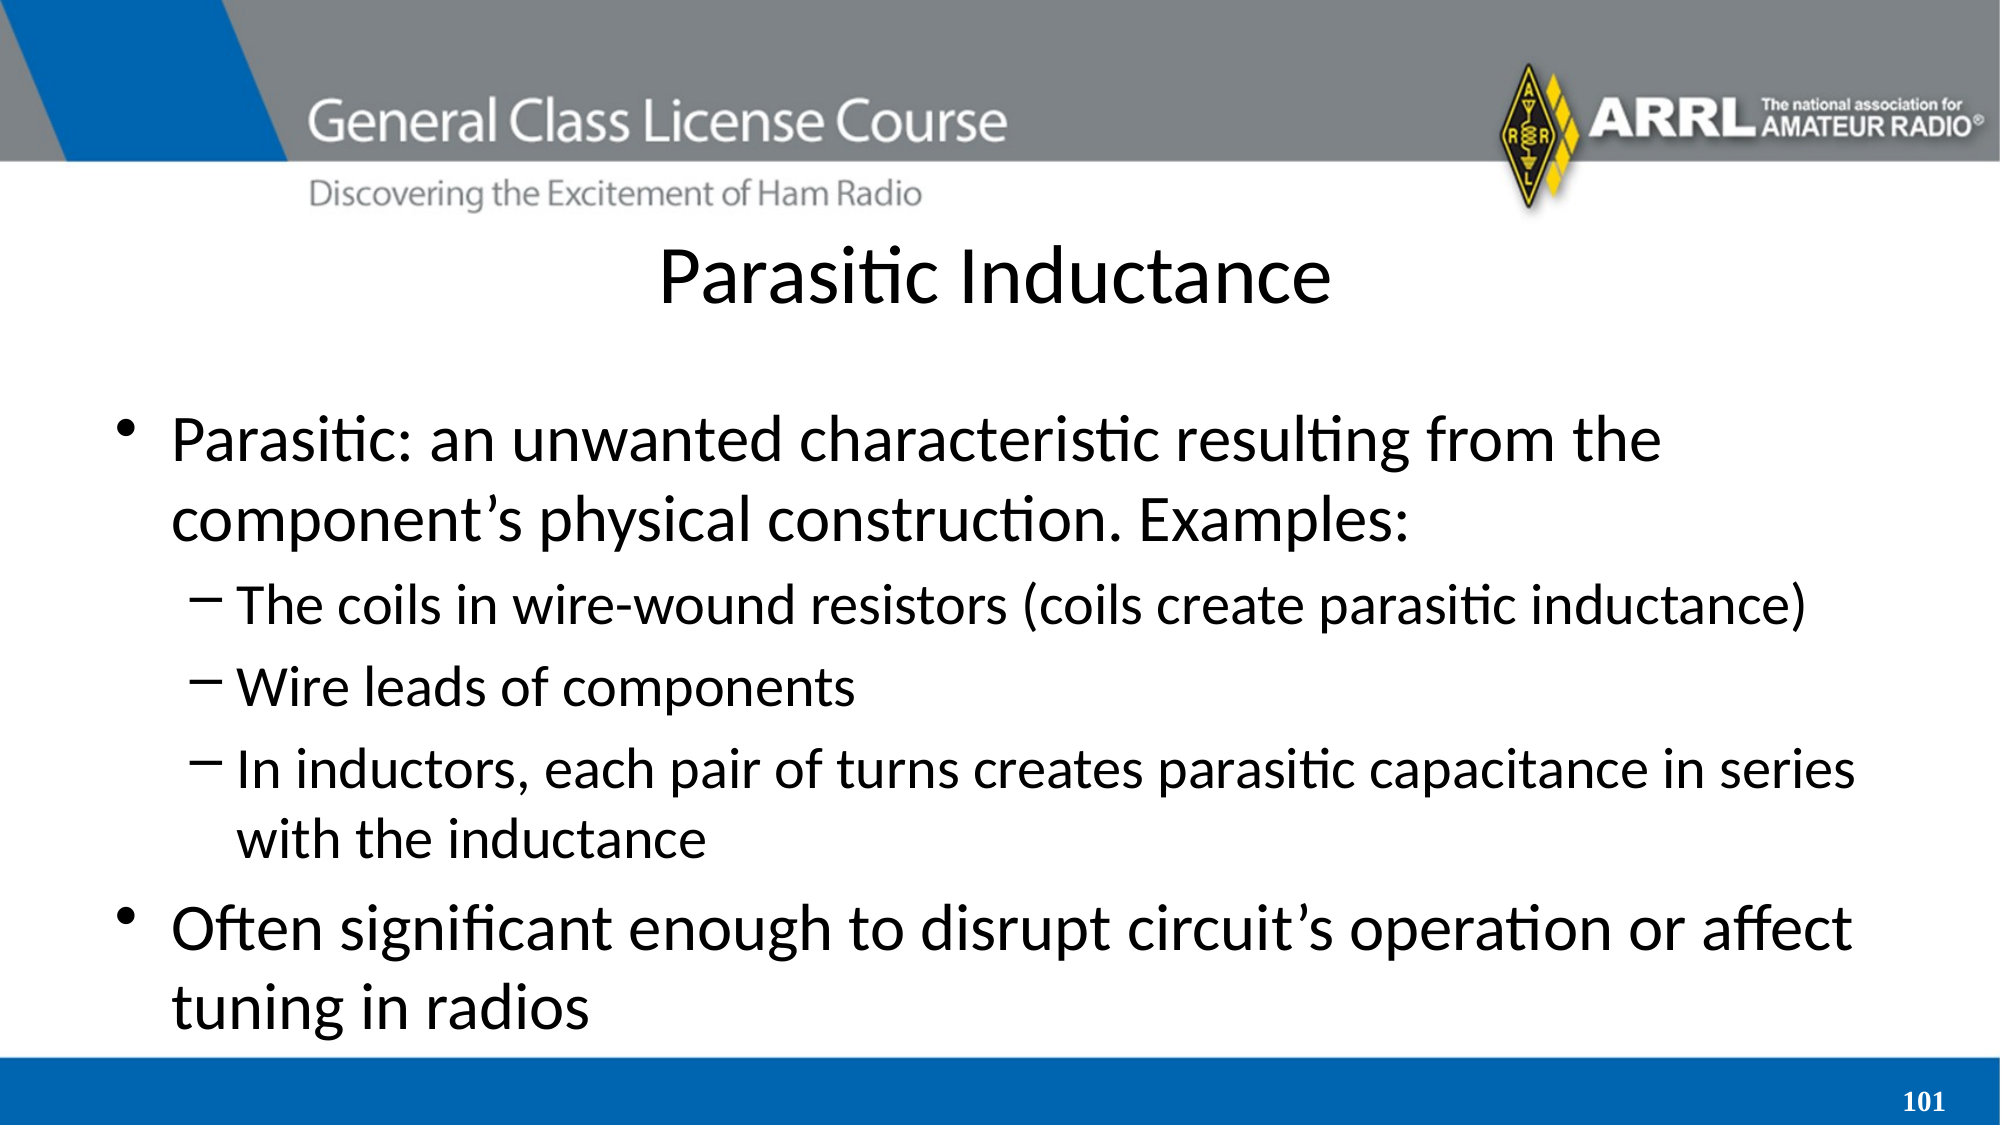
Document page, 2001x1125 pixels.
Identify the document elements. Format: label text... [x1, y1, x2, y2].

title Parasitic Inductance [96, 212, 1897, 356]
picture [0, 0, 2001, 1125]
list Parasitic: an unwanted characteristic resulting from the component’s physical construction. Examples: The coils in wire-wound resistors (coils create parasitic inductance) Wire leads of components In inductors, each pair of turns creates parasitic capacitance in series with the inductance Often significant enough to disrupt circuit’s operation or affect tuning in radios [99, 387, 1900, 1050]
